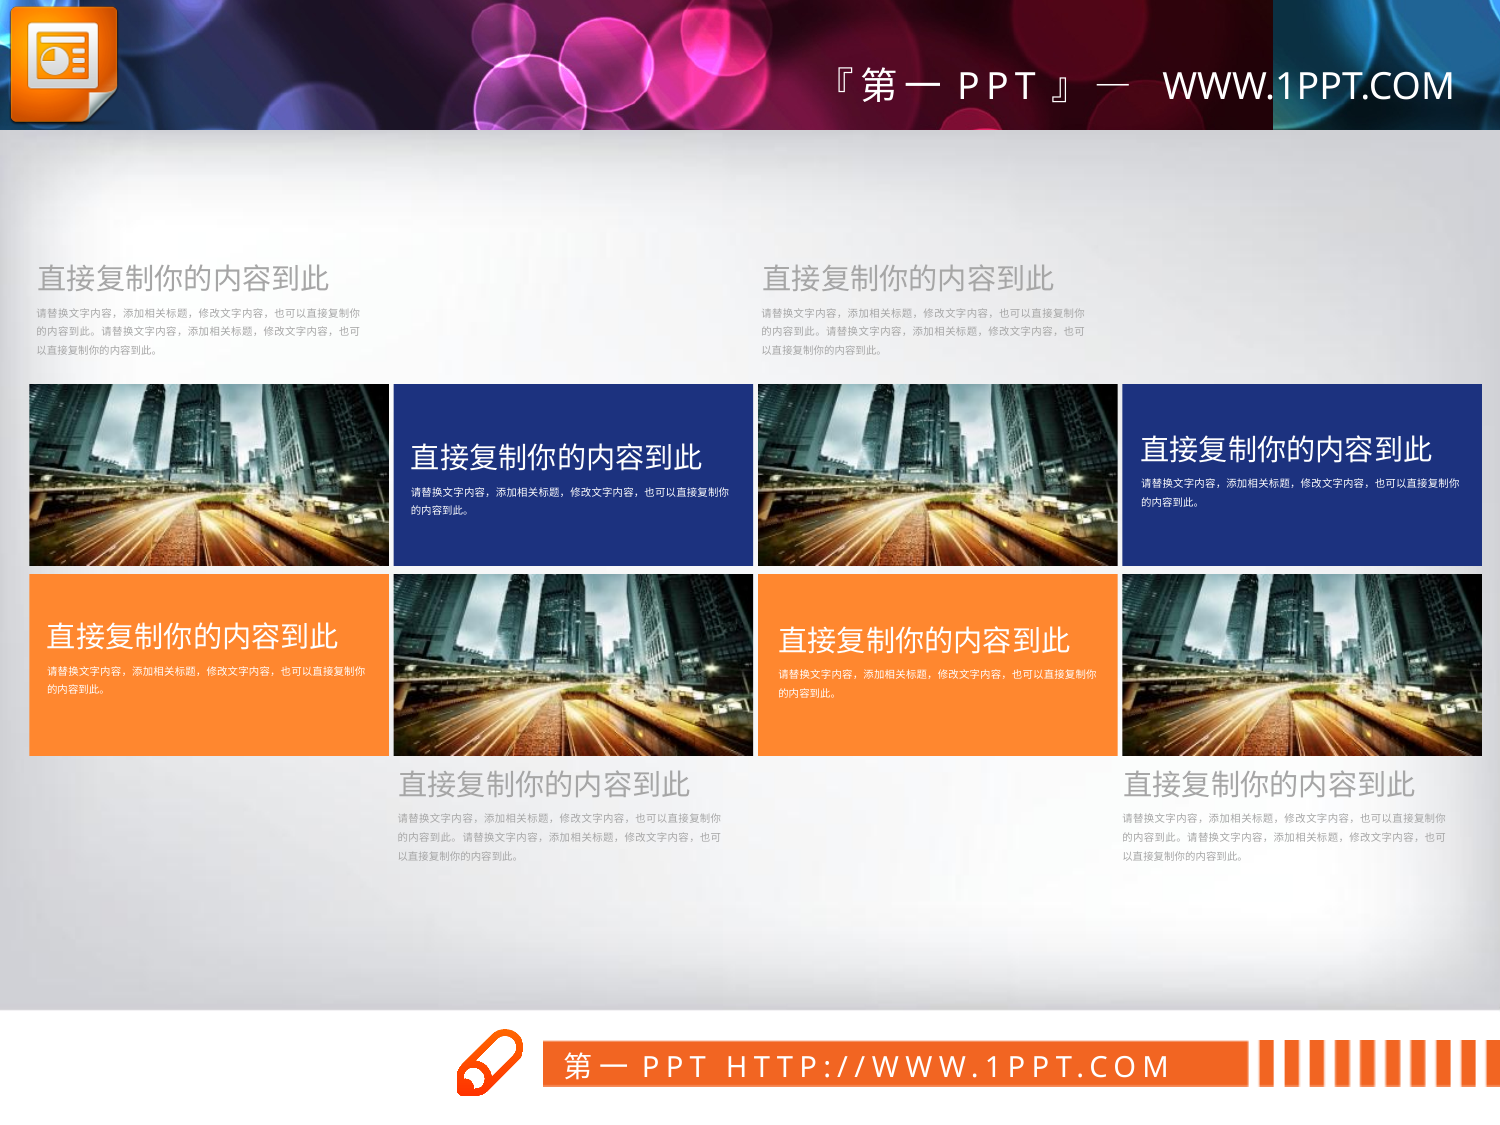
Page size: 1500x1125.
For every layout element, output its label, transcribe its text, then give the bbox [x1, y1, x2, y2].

text_box 请替换文字内容，添加相关标题，修改文字内容，也可以直接复制你的内容到此。请替换文字内容，添加相关标题，修改文字内容，也可以直接复制你的内容到此。 [36, 300, 362, 357]
text_box 直接复制你的内容到此 [1123, 765, 1447, 801]
text_box [758, 384, 1118, 566]
text_box 请替换文字内容，添加相关标题，修改文字内容，也可以直接复制你的内容到此。请替换文字内容，添加相关标题，修改文字内容，也可以直接复制你的内容到此。 [1122, 806, 1447, 863]
text_box [393, 384, 754, 566]
text_box 直接复制你的内容到此 [762, 260, 1087, 296]
picture [0, 0, 1500, 1012]
text_box 请替换文字内容，添加相关标题，修改文字内容，也可以直接复制你的内容到此。 [47, 658, 367, 696]
text_box 直接复制你的内容到此 [410, 439, 731, 475]
text_box 直接复制你的内容到此 [1140, 430, 1461, 467]
text_box [29, 574, 389, 756]
text_box 请替换文字内容，添加相关标题，修改文字内容，也可以直接复制你的内容到此。 [778, 662, 1098, 700]
text_box 直接复制你的内容到此 [37, 260, 362, 296]
text_box [1122, 574, 1482, 756]
text_box 直接复制你的内容到此 [778, 621, 1099, 657]
text_box [393, 574, 754, 756]
picture [543, 1040, 1500, 1087]
text_box [1122, 384, 1482, 566]
text_box 请替换文字内容，添加相关标题，修改文字内容，也可以直接复制你的内容到此。请替换文字内容，添加相关标题，修改文字内容，也可以直接复制你的内容到此。 [397, 806, 723, 863]
text_box 直接复制你的内容到此 [398, 765, 723, 801]
text_box 请替换文字内容，添加相关标题，修改文字内容，也可以直接复制你的内容到此。 [1141, 471, 1461, 509]
text_box 请替换文字内容，添加相关标题，修改文字内容，也可以直接复制你的内容到此。 [410, 479, 731, 517]
text_box [758, 574, 1118, 756]
text_box 请替换文字内容，添加相关标题，修改文字内容，也可以直接复制你的内容到此。请替换文字内容，添加相关标题，修改文字内容，也可以直接复制你的内容到此。 [761, 300, 1086, 357]
text_box 直接复制你的内容到此 [46, 618, 367, 654]
text_box [29, 384, 389, 566]
